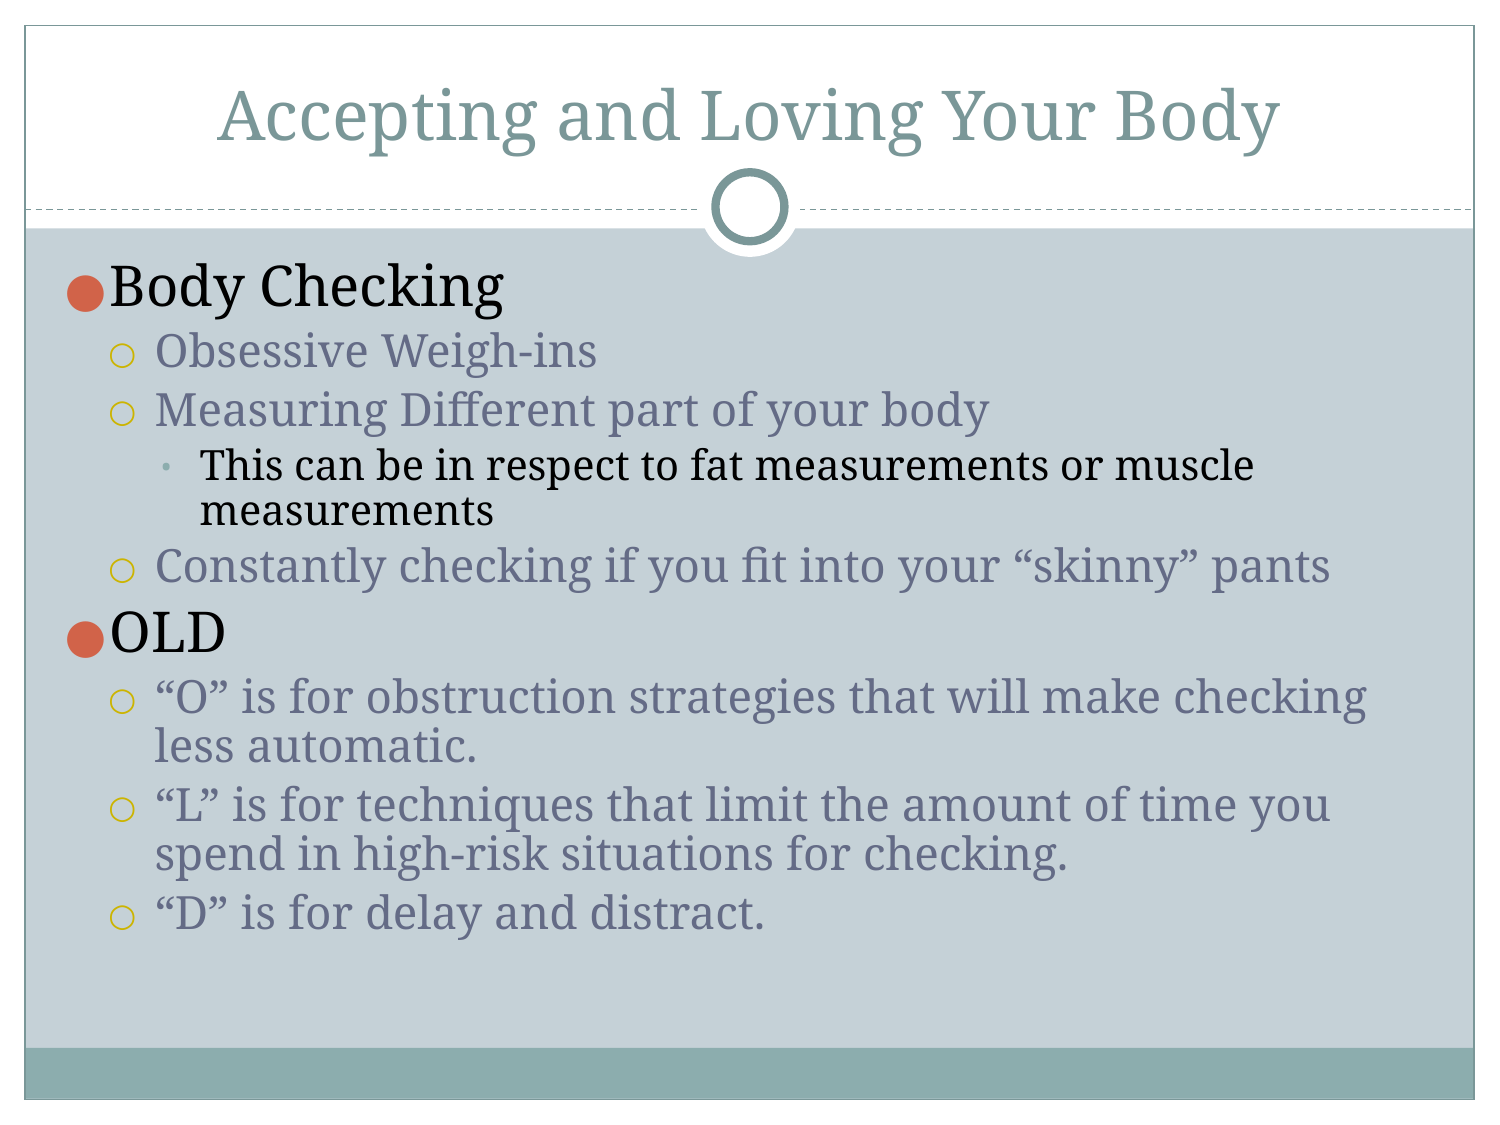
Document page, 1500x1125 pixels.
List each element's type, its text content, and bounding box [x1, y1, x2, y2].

title Accepting and Loving Your Body [49, 37, 1450, 162]
list Body Checking Obsessive Weigh-ins Measuring Different part of your body This can be in respect to fat measurements or muscle measurements Constantly checking if you fit into your “skinny” pants OLD “O” is for obstruction strategies that will make checking less automatic. “L” is for techniques that limit the amount of time you spend in high-risk situations for checking. “D” is for delay and distract. [49, 250, 1445, 1001]
